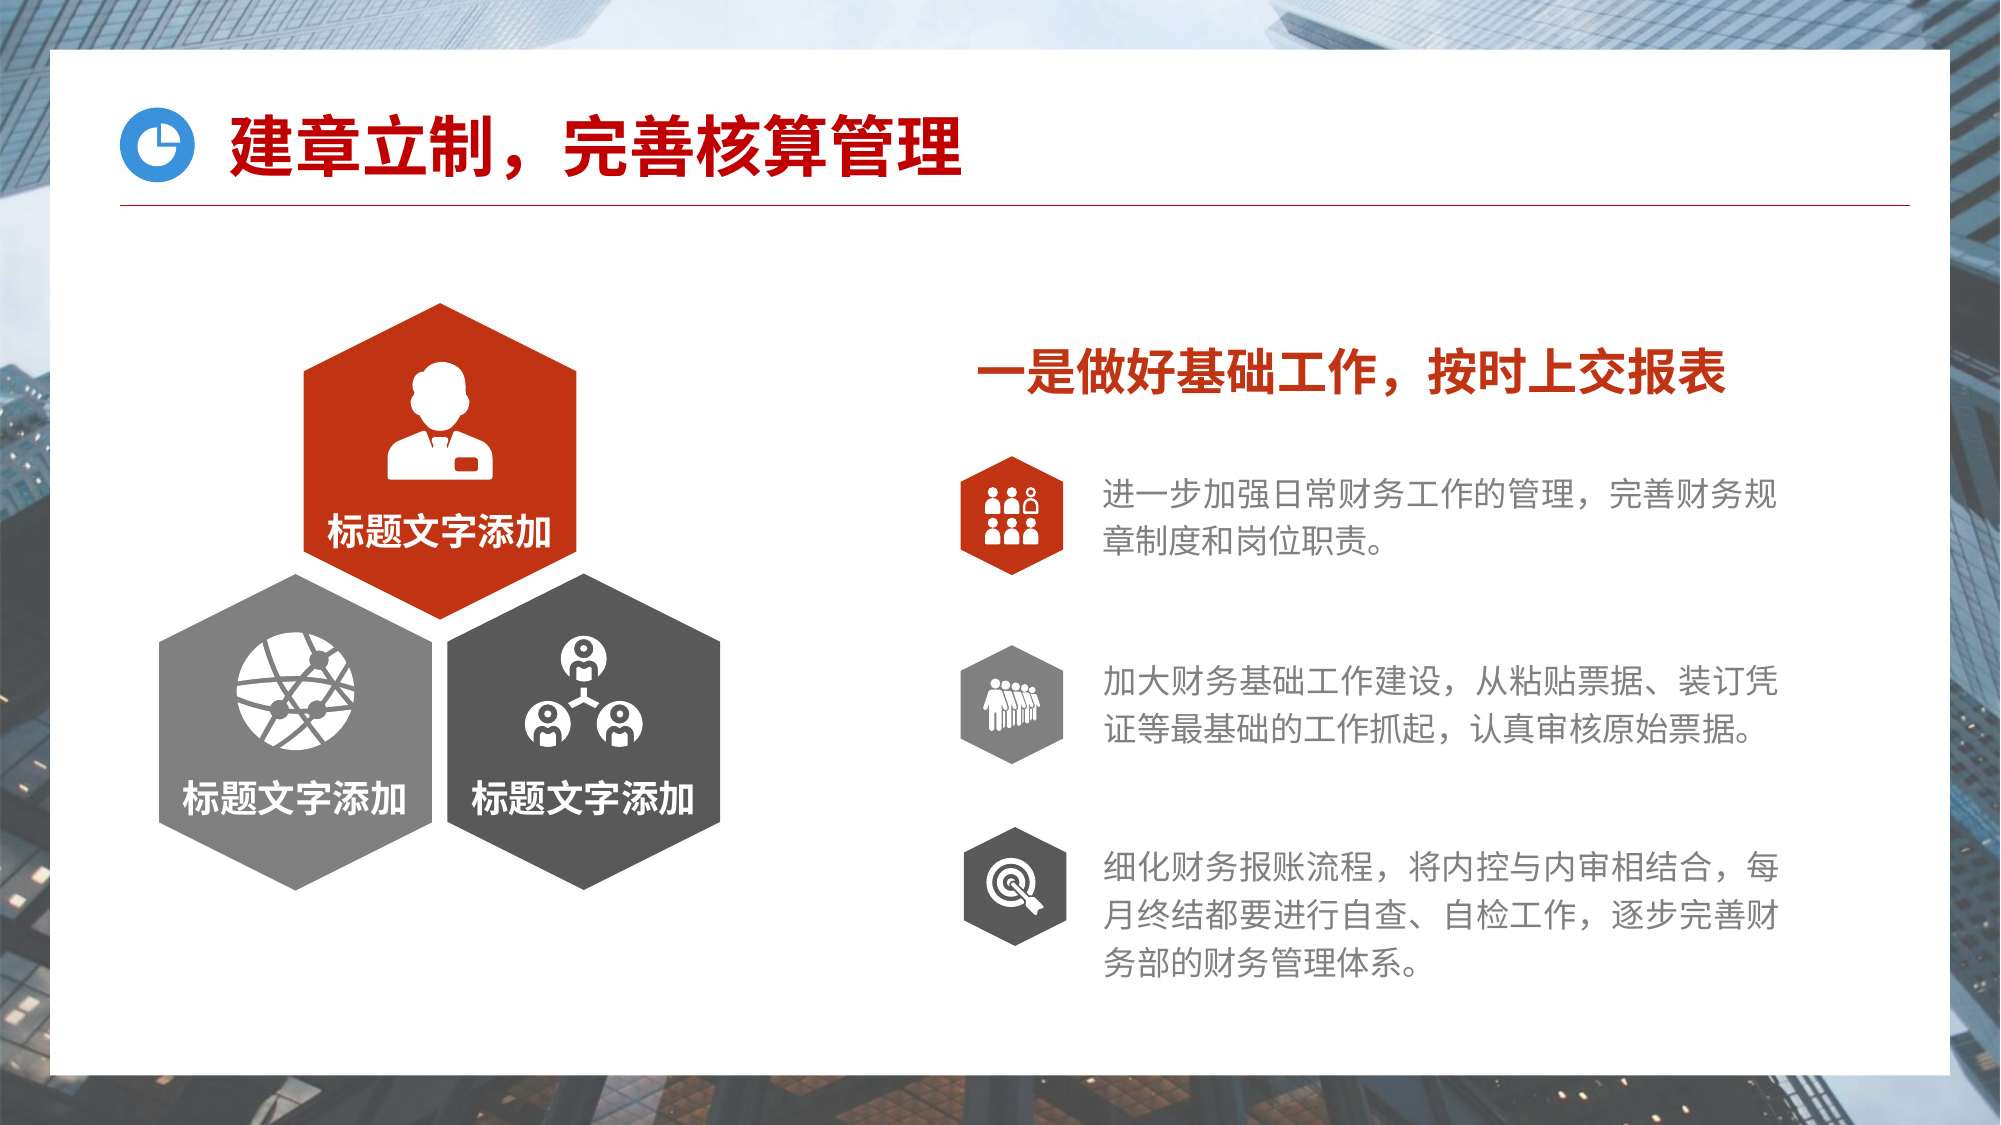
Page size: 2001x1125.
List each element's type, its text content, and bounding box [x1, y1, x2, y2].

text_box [119, 107, 195, 183]
text_box 加大财务基础工作建设，从粘贴票据、装订凭证等最基础的工作抓起，认真审核原始票据。 [1089, 645, 1795, 756]
text_box 例如：报销会议费未附会议通知，培训旅费不附培训文件；专家评审费不在会议费中列支，未附发放表，也无专家领取签字；发放实物福利费无发放明细表。 [0, 0, 2000, 1125]
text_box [960, 645, 1064, 765]
text_box 建章立制，完善核算管理 [214, 96, 978, 192]
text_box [963, 827, 1067, 946]
text_box 一是做好基础工作，按时上交报表 [950, 321, 1754, 408]
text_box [960, 456, 1064, 576]
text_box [159, 303, 721, 891]
text_box 进一步加强日常财务工作的管理，完善财务规章制度和岗位职责。 [1087, 457, 1794, 568]
text_box 细化财务报账流程，将内控与内审相结合，每月终结都要进行自查、自检工作，逐步完善财务部的财务管理体系。 [1089, 831, 1795, 990]
